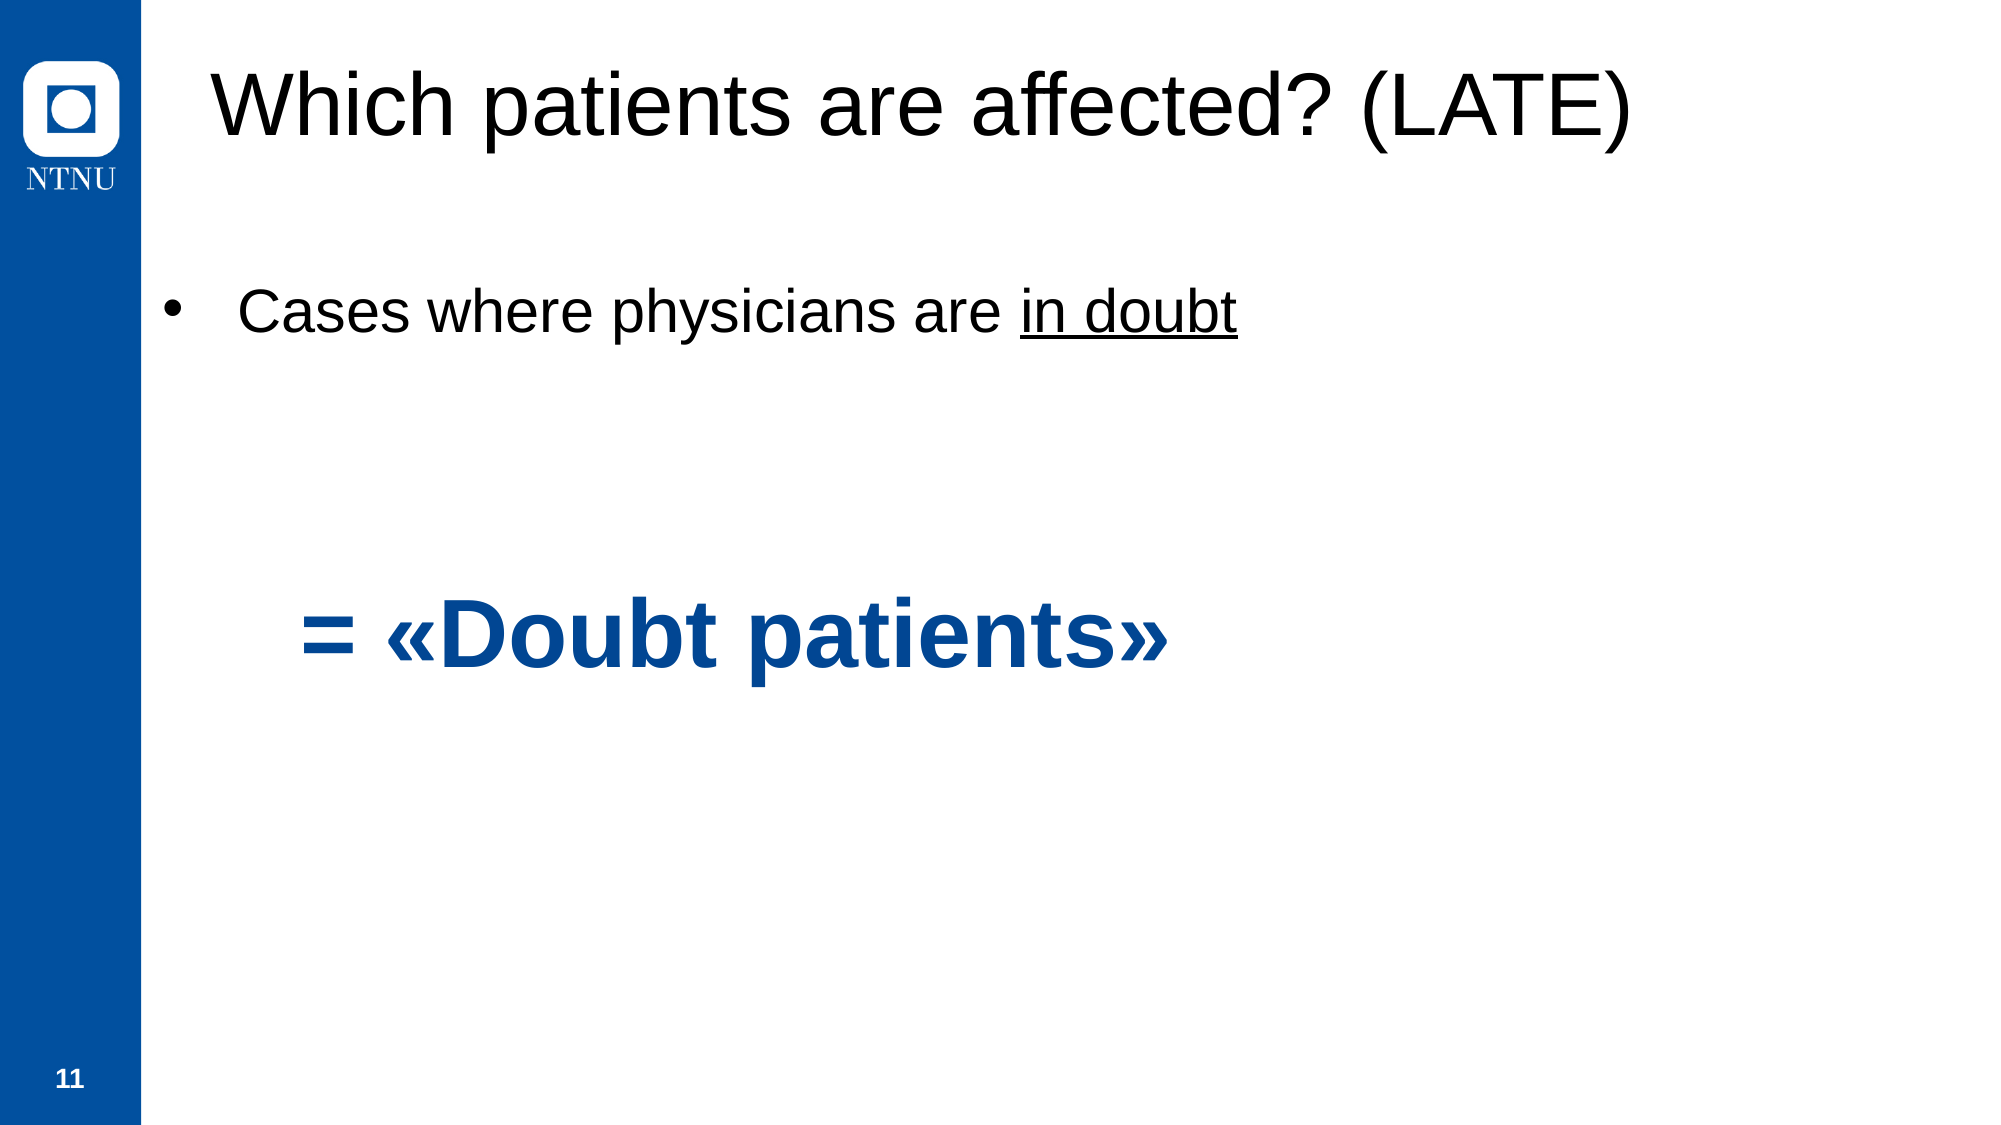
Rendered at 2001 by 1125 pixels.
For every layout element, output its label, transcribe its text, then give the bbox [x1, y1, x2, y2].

picture [0, 0, 142, 1125]
list Cases where physicians are in doubt = «Doubt patients» [147, 177, 1970, 1125]
text_box Which patients are affected? (LATE) [195, 39, 1841, 161]
